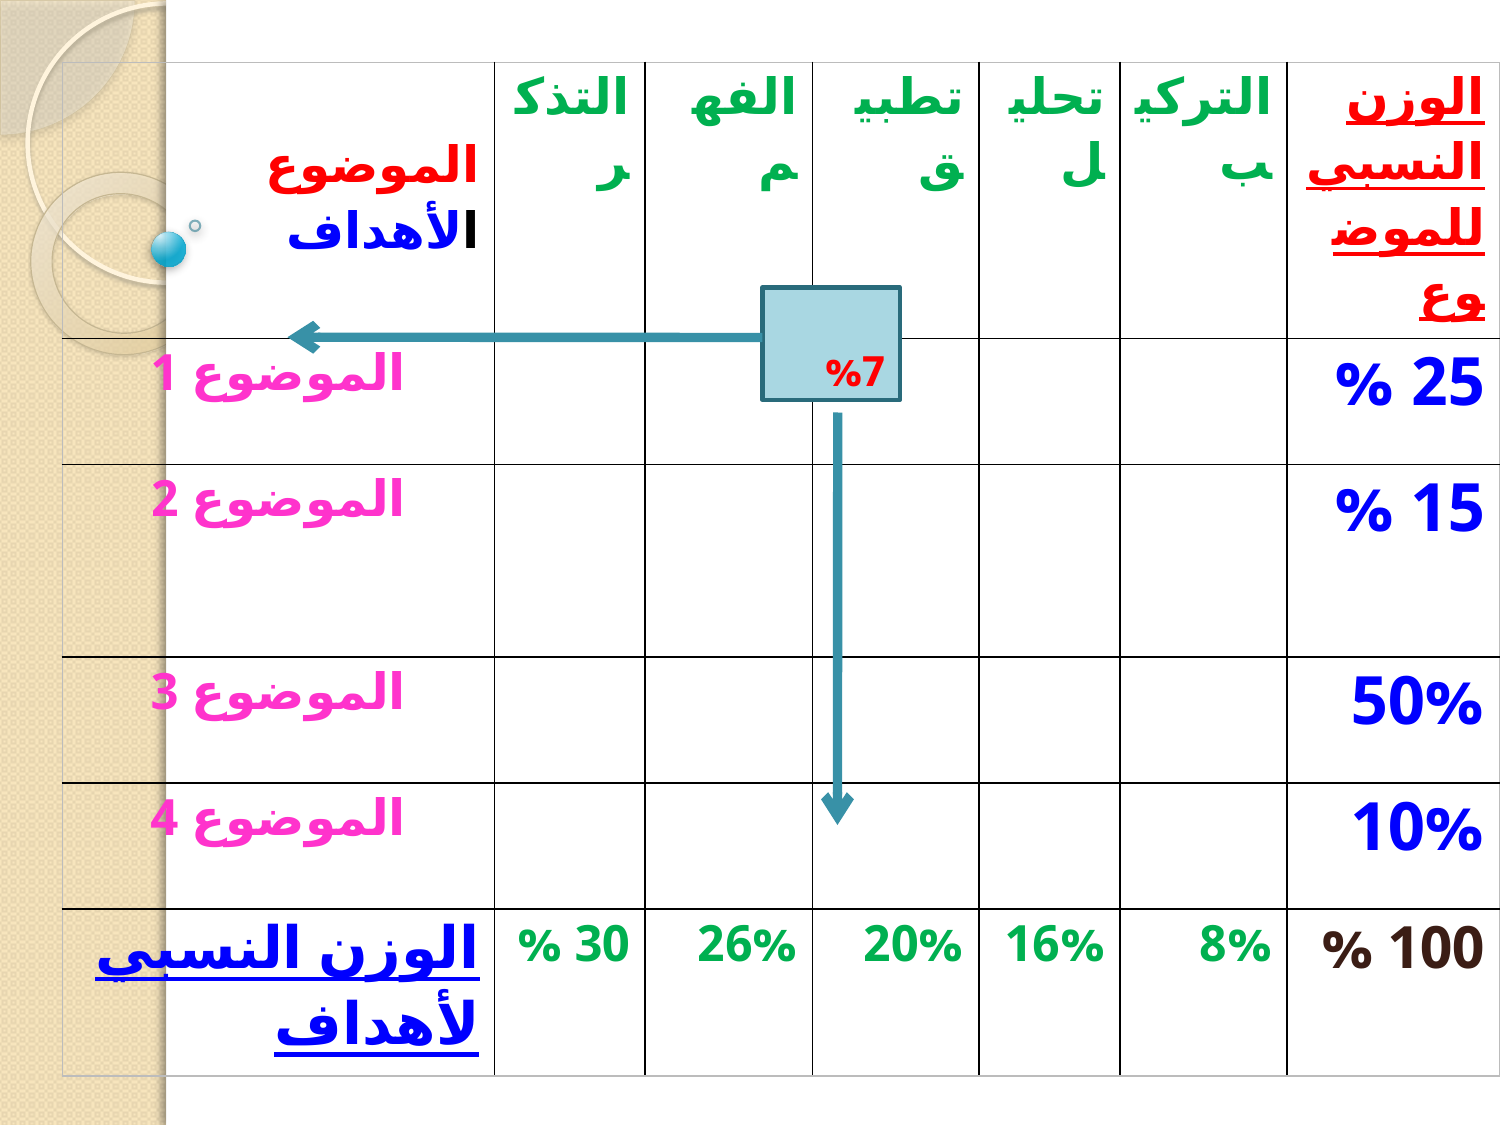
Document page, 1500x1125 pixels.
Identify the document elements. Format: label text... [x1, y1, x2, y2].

table_cell [646, 465, 812, 616]
text_box %7 [787, 337, 900, 403]
table_cell [980, 465, 1119, 656]
table_cell [980, 784, 1119, 908]
table_cell [646, 629, 812, 656]
table_cell [813, 629, 832, 656]
table_cell [646, 346, 812, 464]
table_cell [646, 784, 812, 908]
table_cell 26% [646, 910, 812, 1075]
table_cell [813, 658, 832, 782]
table_cell [980, 658, 1119, 782]
table_cell [495, 784, 644, 908]
text_box [760, 285, 902, 402]
table_cell الموضوع 3 [63, 658, 494, 782]
table_cell [1121, 784, 1286, 908]
table_cell 10% [1288, 784, 1499, 908]
table_cell [980, 339, 1119, 464]
table_cell الموضوع 1 [63, 339, 494, 464]
table_cell 100 % [1288, 910, 1499, 1075]
table_cell الموضوع 4 [63, 784, 494, 908]
table_cell 16% [980, 910, 1119, 1075]
table_header تطبيق [813, 63, 978, 338]
table_cell 20% [813, 910, 978, 1075]
table_header الوزن النسبي للموضوع [1288, 63, 1499, 338]
table_cell 25 % [1288, 339, 1499, 464]
table_header الموضوع الأهداف [63, 63, 494, 338]
table_cell [1121, 339, 1286, 464]
table_cell [1121, 465, 1286, 656]
table_cell [495, 465, 644, 656]
table_cell [843, 658, 978, 782]
table_cell [813, 339, 978, 464]
table_cell [495, 658, 644, 782]
table_cell [843, 629, 978, 656]
table_cell [646, 658, 812, 782]
table_cell [843, 465, 978, 616]
table_cell 15 % [1288, 465, 1499, 656]
table_header التذكر [495, 63, 644, 332]
table_cell 30 % [495, 910, 644, 1075]
table_cell [495, 347, 644, 464]
table_cell [813, 465, 833, 616]
table_header التركيب [1121, 63, 1286, 338]
table_cell [1121, 658, 1286, 782]
table_cell [813, 784, 978, 908]
table_cell الموضوع 2 [63, 465, 494, 656]
table_cell 50% [1288, 658, 1499, 782]
table_cell 8% [1121, 910, 1286, 1075]
table_header تحليل [980, 63, 1119, 338]
table_cell الوزن النسبي لأهداف [63, 910, 494, 1075]
table_header الفهم [646, 63, 812, 332]
